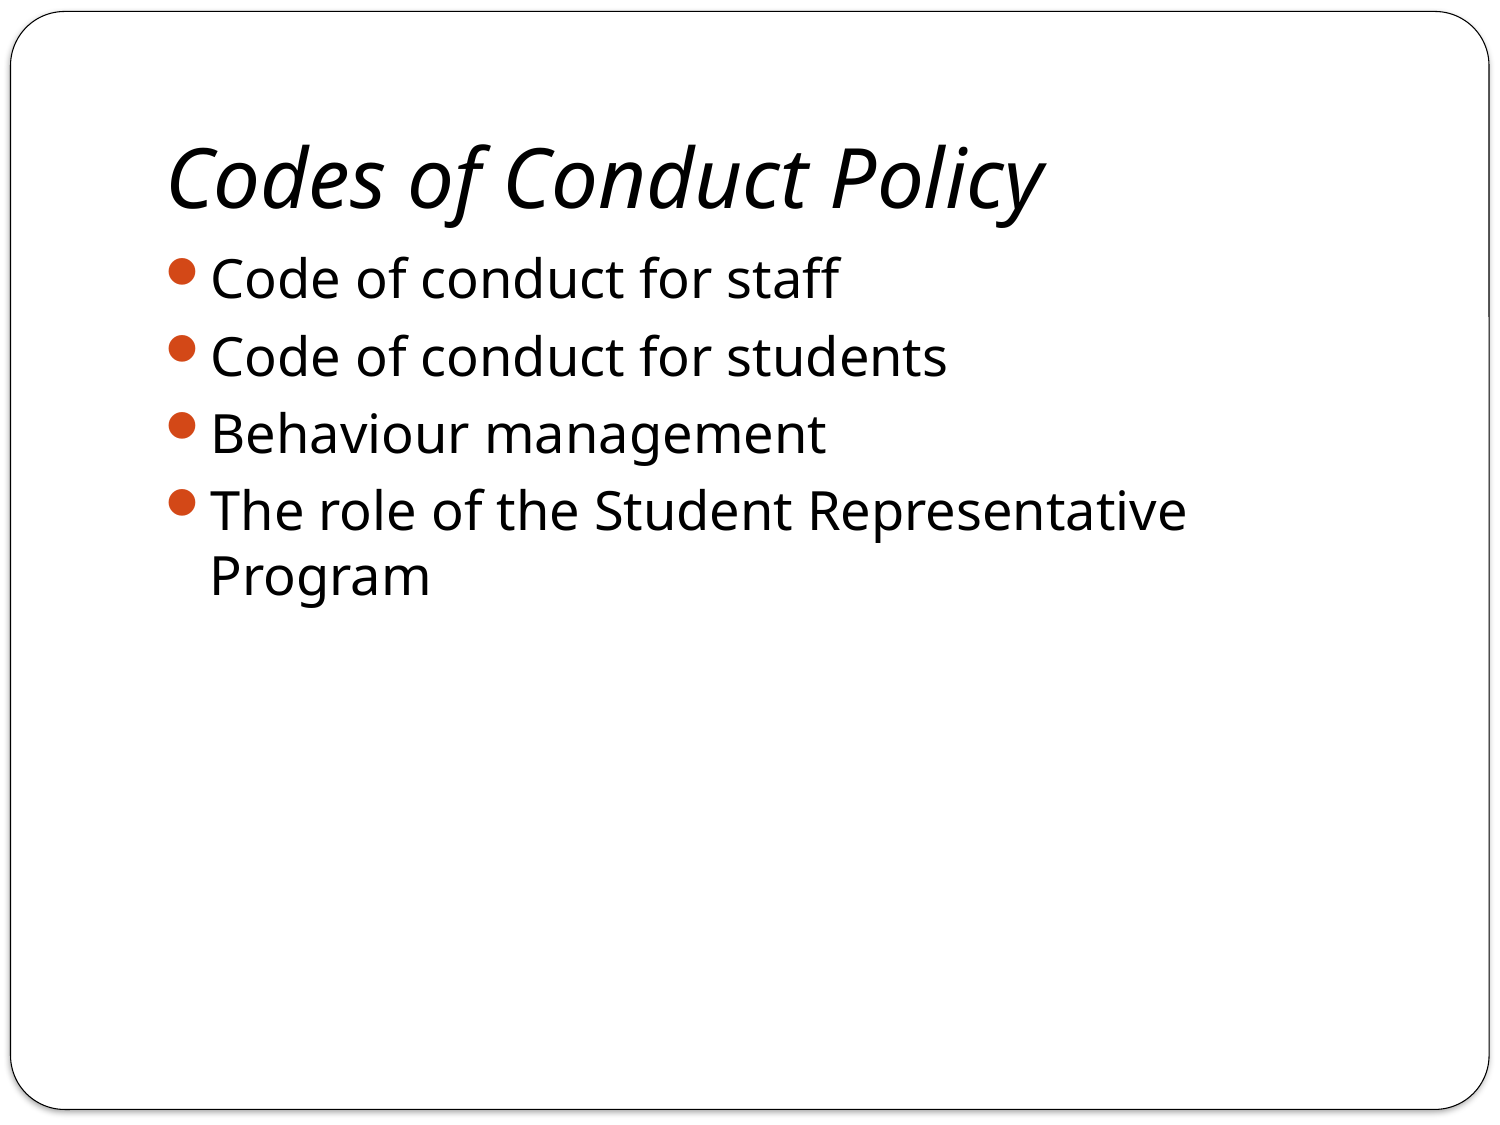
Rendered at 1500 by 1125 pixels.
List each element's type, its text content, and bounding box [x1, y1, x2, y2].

list Code of conduct for staff Code of conduct for students Behaviour management The role of the Student Representative Program [150, 237, 1425, 988]
title Codes of Conduct Policy [150, 45, 1425, 233]
